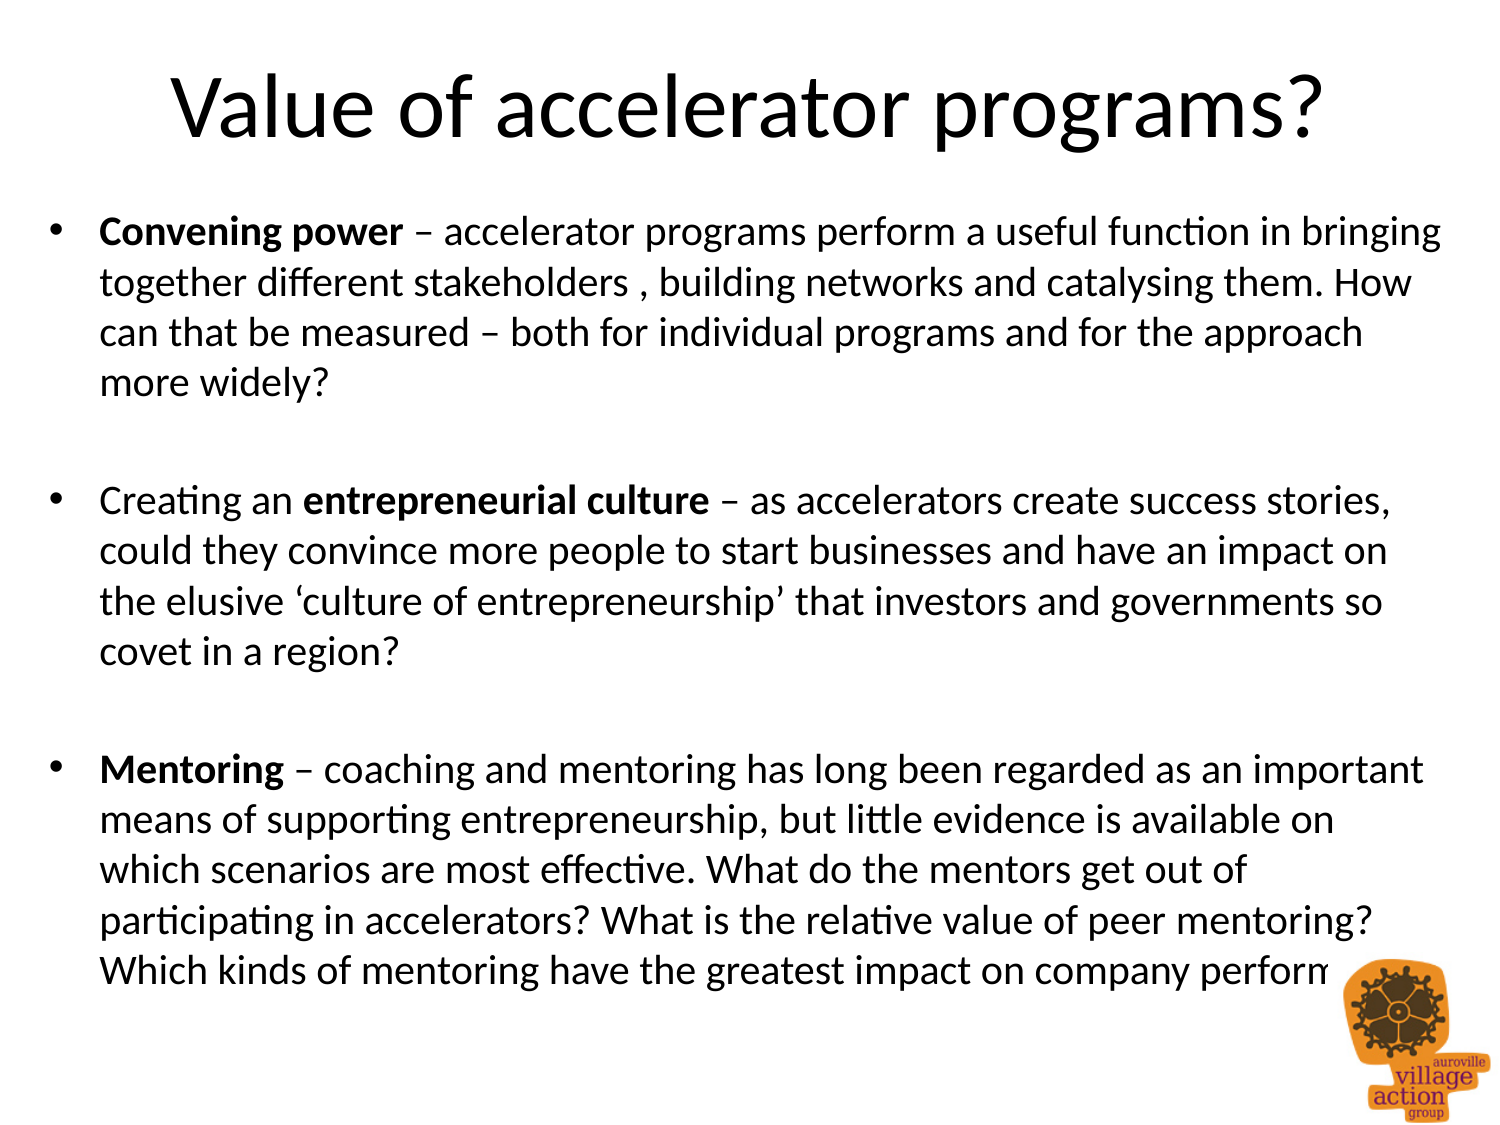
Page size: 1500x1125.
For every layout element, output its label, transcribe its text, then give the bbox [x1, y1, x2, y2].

title Value of accelerator programs? [75, 7, 1425, 195]
picture [1328, 951, 1500, 1125]
list Convening power – accelerator programs perform a useful function in bringing together different stakeholders , building networks and catalysing them. How can that be measured – both for individual programs and for the approach more widely? Creating an entrepreneurial culture – as accelerators create success stories, could they convince more people to start businesses and have an impact on the elusive ‘culture of entrepreneurship’ that investors and governments so covet in a region? Mentoring – coaching and mentoring has long been regarded as an important means of supporting entrepreneurship, but little evidence is available on which scenarios are most effective. What do the mentors get out of participating in accelerators? What is the relative value of peer mentoring? Which kinds of mentoring have the greatest impact on company performance? [33, 196, 1459, 1059]
